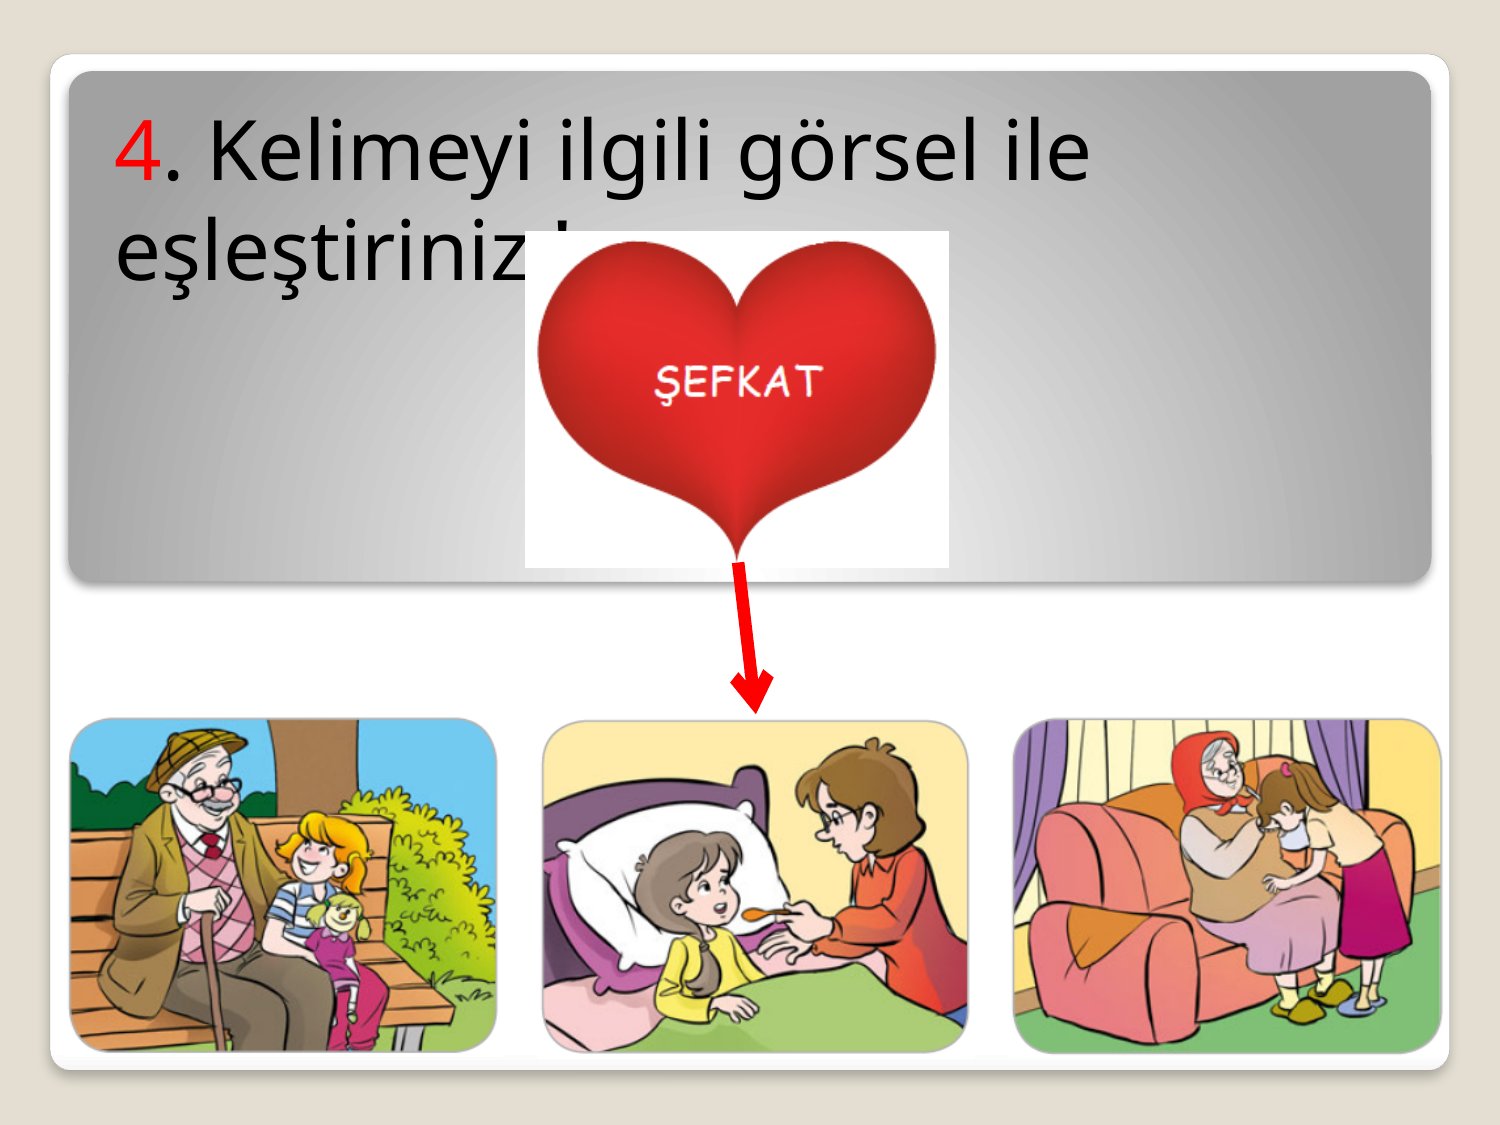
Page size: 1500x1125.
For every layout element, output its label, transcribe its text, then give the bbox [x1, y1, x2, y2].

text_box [737, 562, 757, 715]
picture [525, 231, 950, 568]
picture [1009, 715, 1448, 1058]
picture [64, 715, 503, 1057]
text_box 4. Kelimeyi ilgili görsel ile eşleştiriniz ! [100, 89, 1412, 305]
picture [537, 713, 975, 1059]
